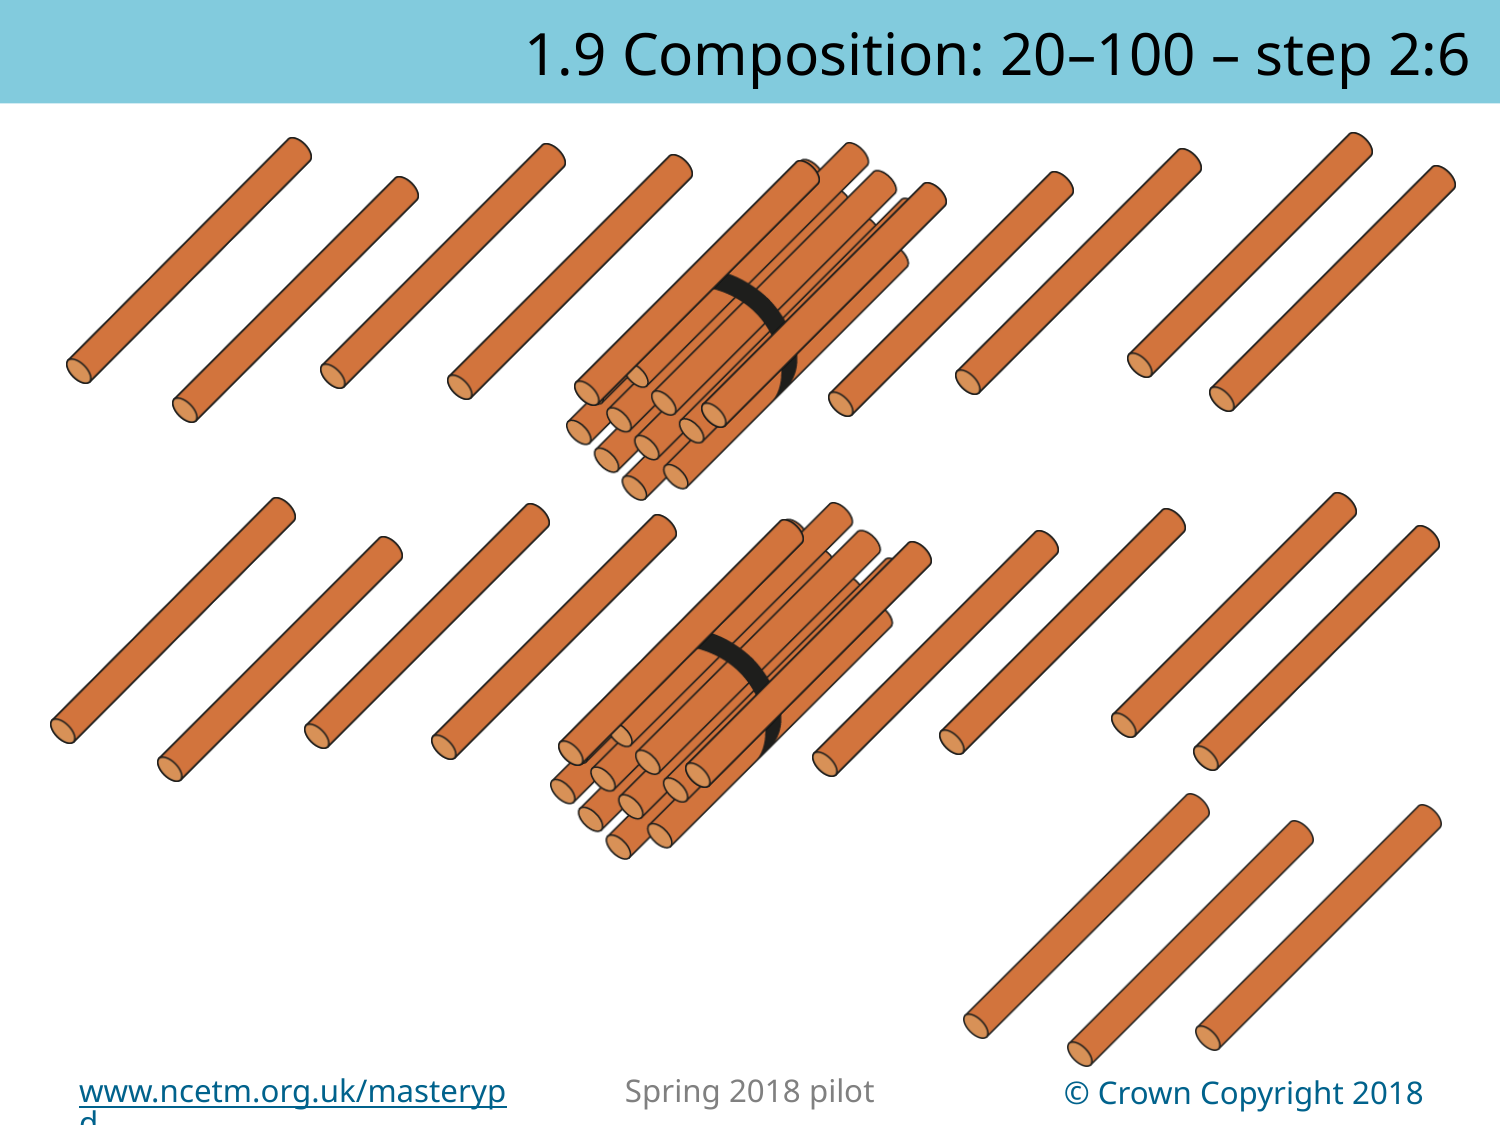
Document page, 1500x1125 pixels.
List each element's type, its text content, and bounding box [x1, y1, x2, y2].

list 1.9 Composition: 20–100 – step 2:6 [0, 0, 1500, 104]
picture [963, 792, 1442, 1067]
picture [49, 132, 1456, 861]
